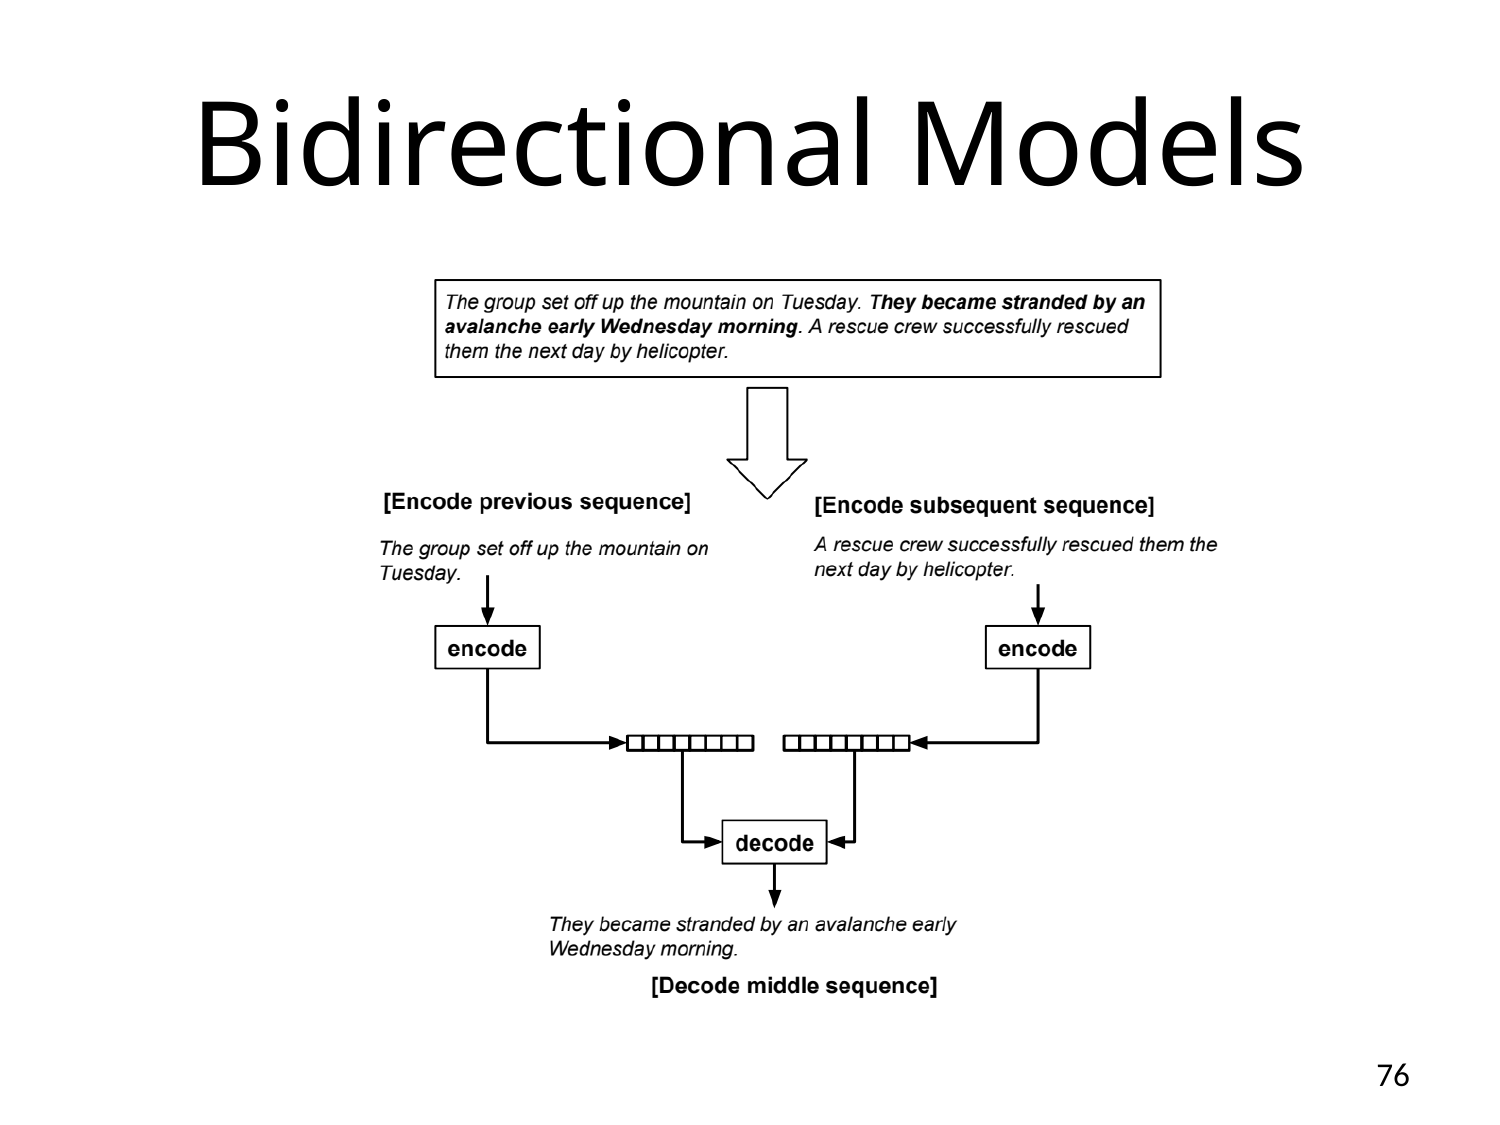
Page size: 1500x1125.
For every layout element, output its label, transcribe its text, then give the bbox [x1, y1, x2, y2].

title Bidirectional Models [75, 45, 1425, 233]
chart [735, 427, 1496, 930]
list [165, 262, 1500, 1006]
slide_number 76 [1074, 1042, 1425, 1103]
